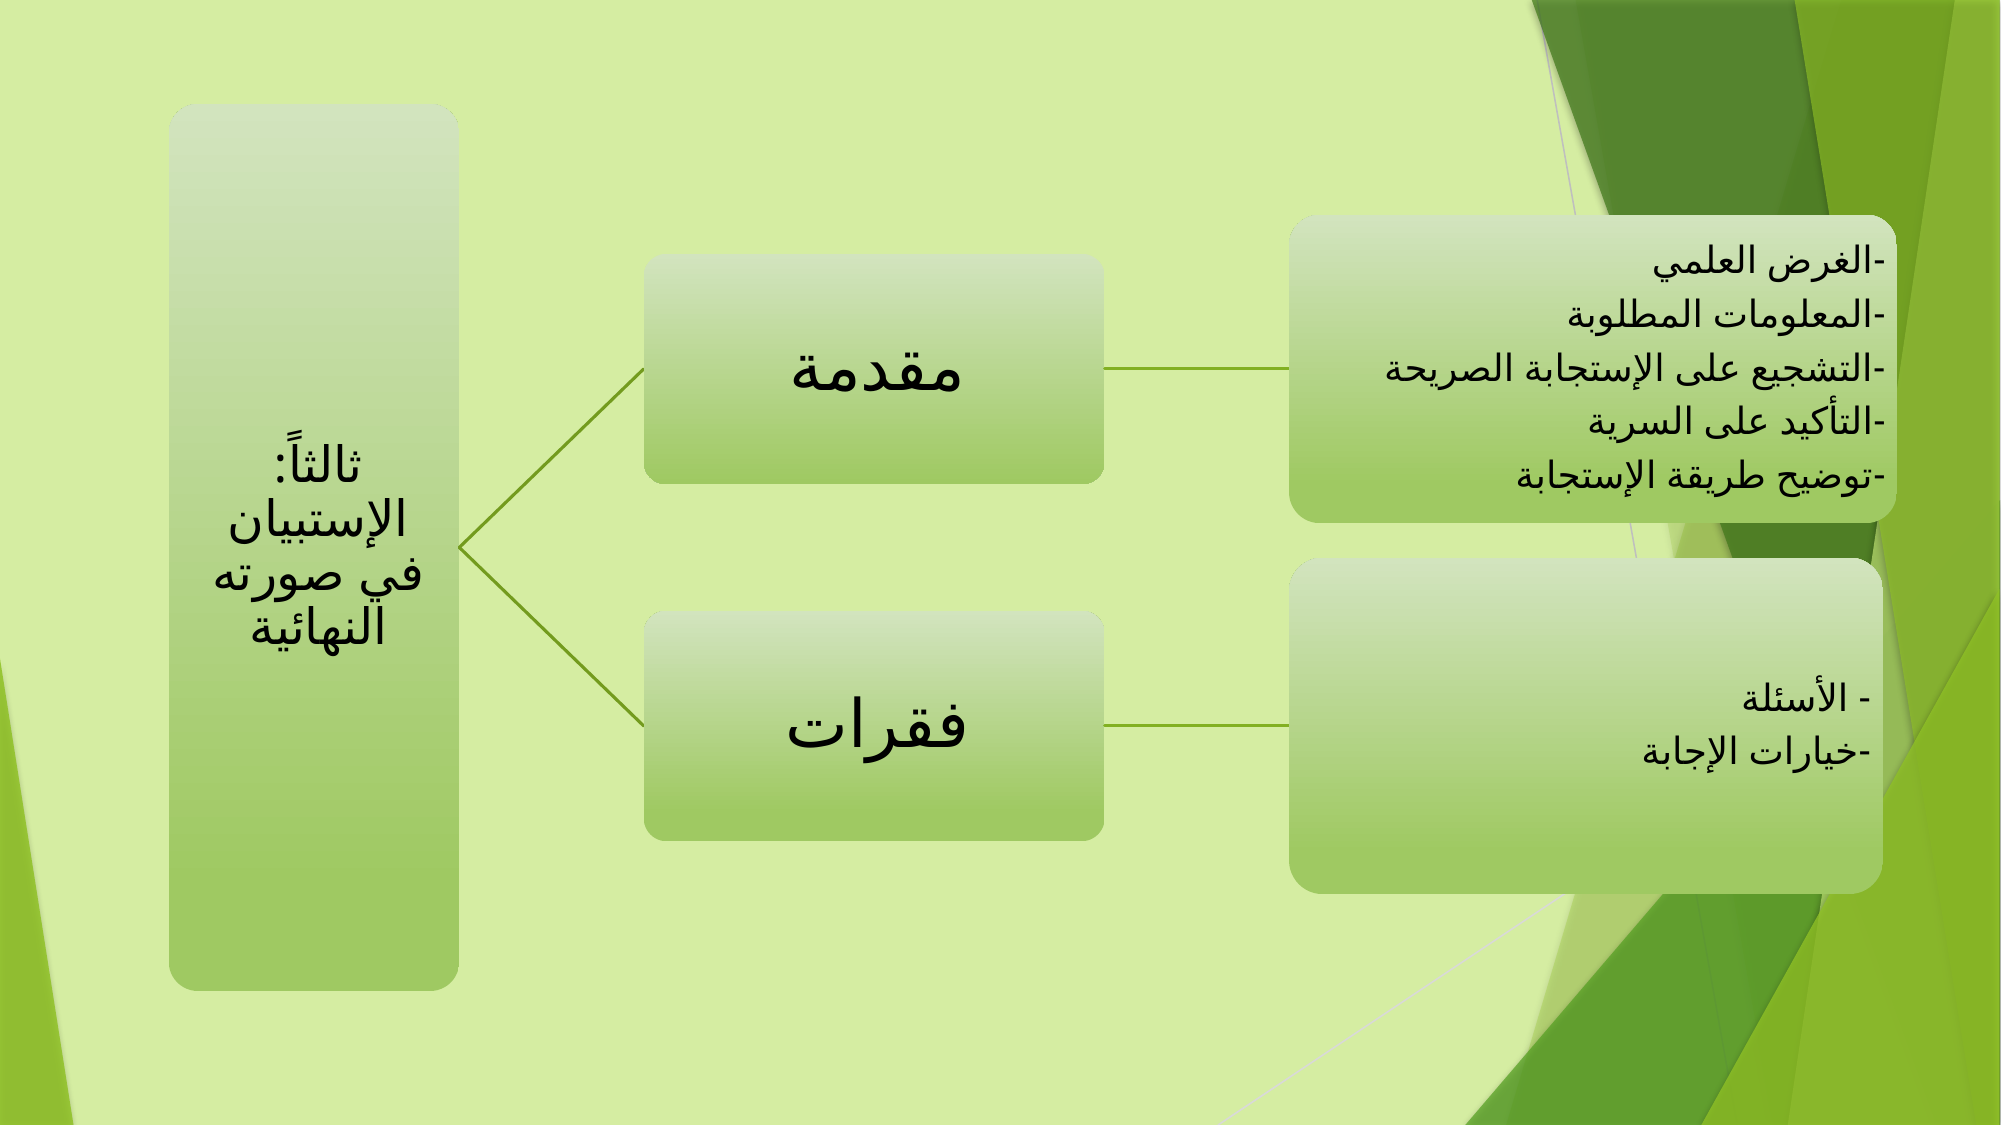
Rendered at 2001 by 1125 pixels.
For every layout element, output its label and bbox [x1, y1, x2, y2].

list [110, 103, 1956, 992]
